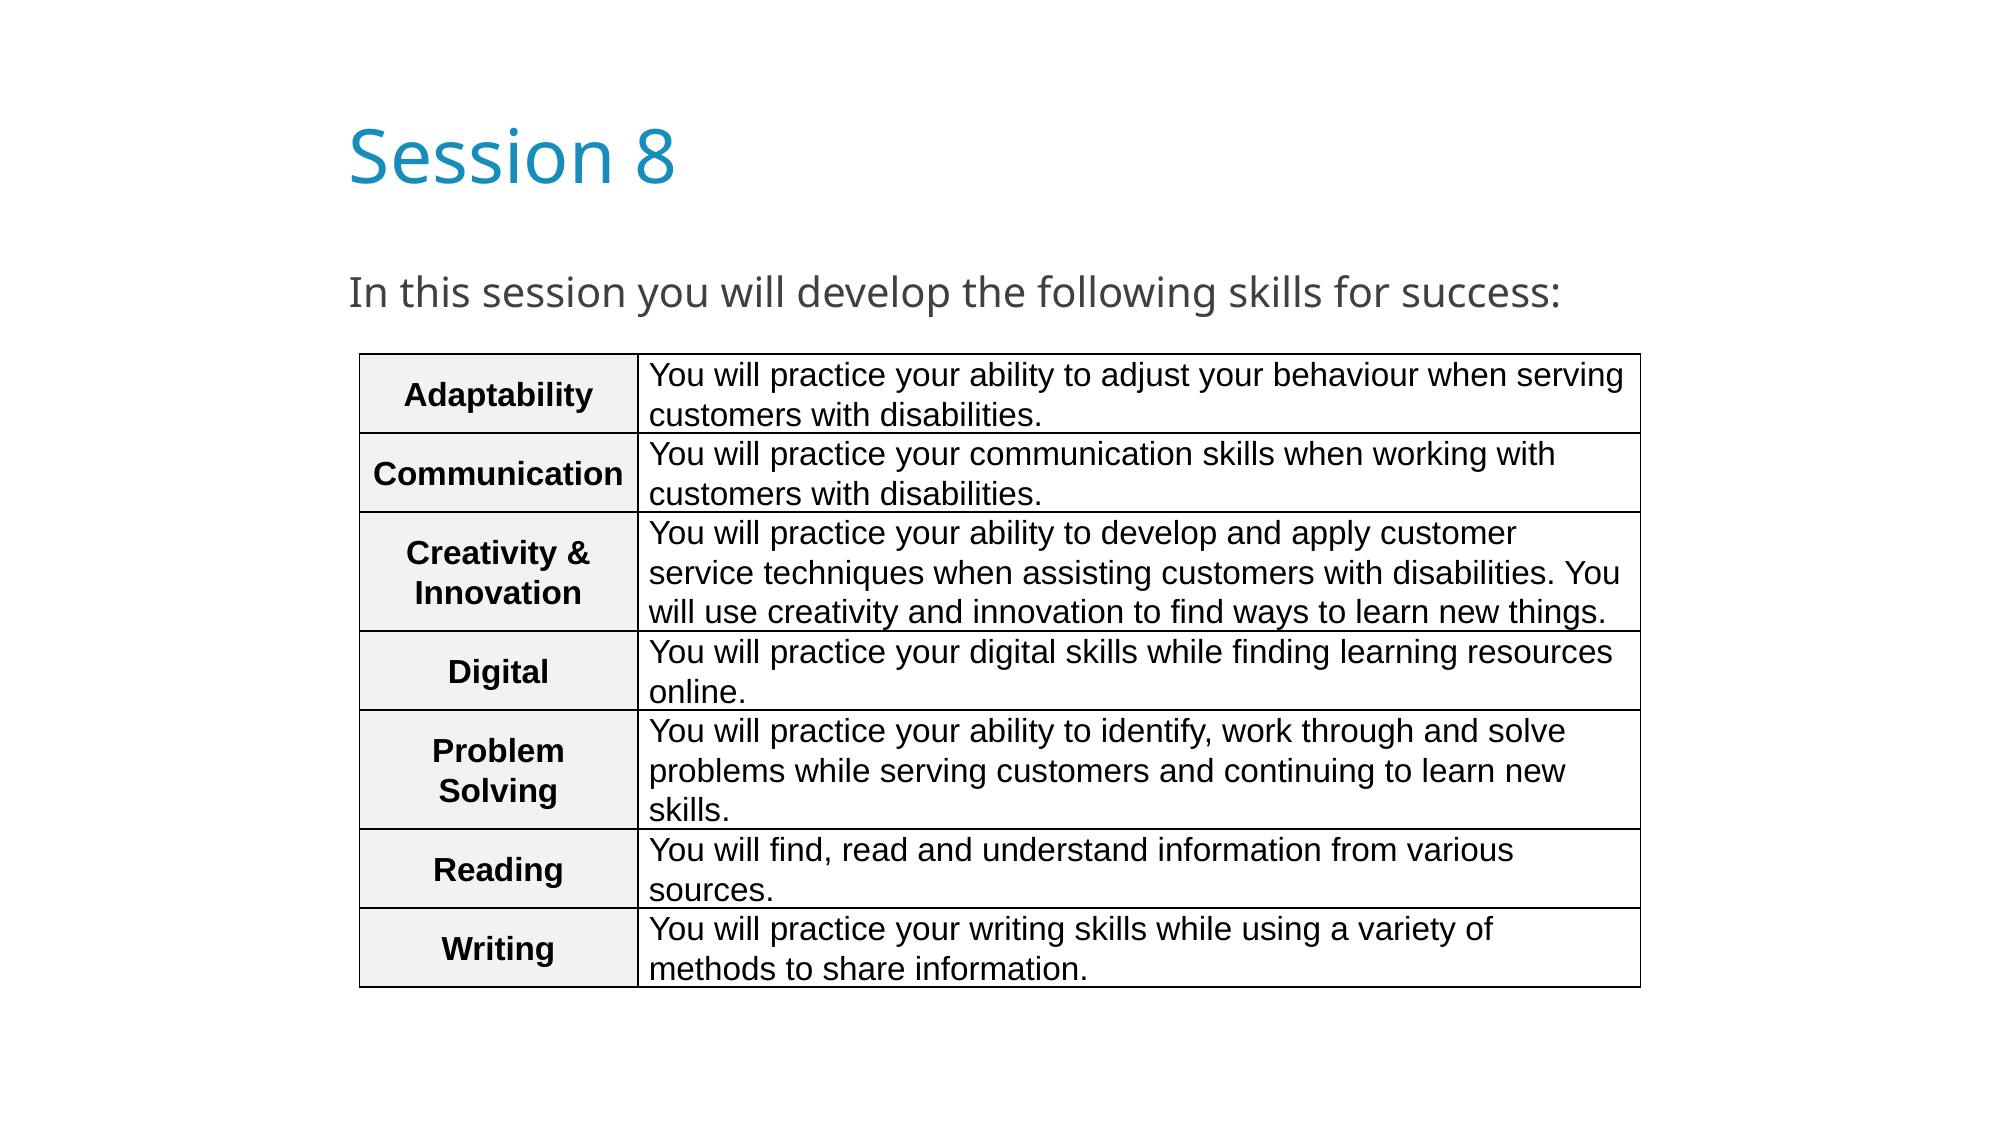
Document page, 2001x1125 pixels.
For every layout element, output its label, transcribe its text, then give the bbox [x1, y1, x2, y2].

table_cell You will practice your communication skills when working with customers with disabilities. [639, 434, 1640, 511]
list In this session you will develop the following skills for success: [333, 258, 1797, 982]
table_cell You will practice your ability to develop and apply customer service techniques when assisting customers with disabilities. You will use creativity and innovation to find ways to learn new things. [639, 513, 1640, 630]
table_cell Digital [360, 632, 637, 709]
table_cell You will find, read and understand information from various sources. [639, 830, 1640, 907]
table_cell You will practice your digital skills while finding learning resources online. [639, 632, 1640, 709]
table_cell Communication [360, 434, 637, 511]
table_header You will practice your ability to adjust your behaviour when serving customers with disabilities. [639, 355, 1640, 432]
table_cell Reading [360, 830, 637, 907]
table_cell Problem Solving [360, 711, 637, 828]
table_cell Writing [360, 909, 637, 986]
title Session 8 [333, 101, 1796, 258]
table_cell Creativity & Innovation [360, 513, 637, 630]
table_header Adaptability [360, 355, 637, 432]
table_cell You will practice your ability to identify, work through and solve problems while serving customers and continuing to learn new skills. [639, 711, 1640, 828]
table_cell You will practice your writing skills while using a variety of methods to share information. [639, 909, 1640, 986]
